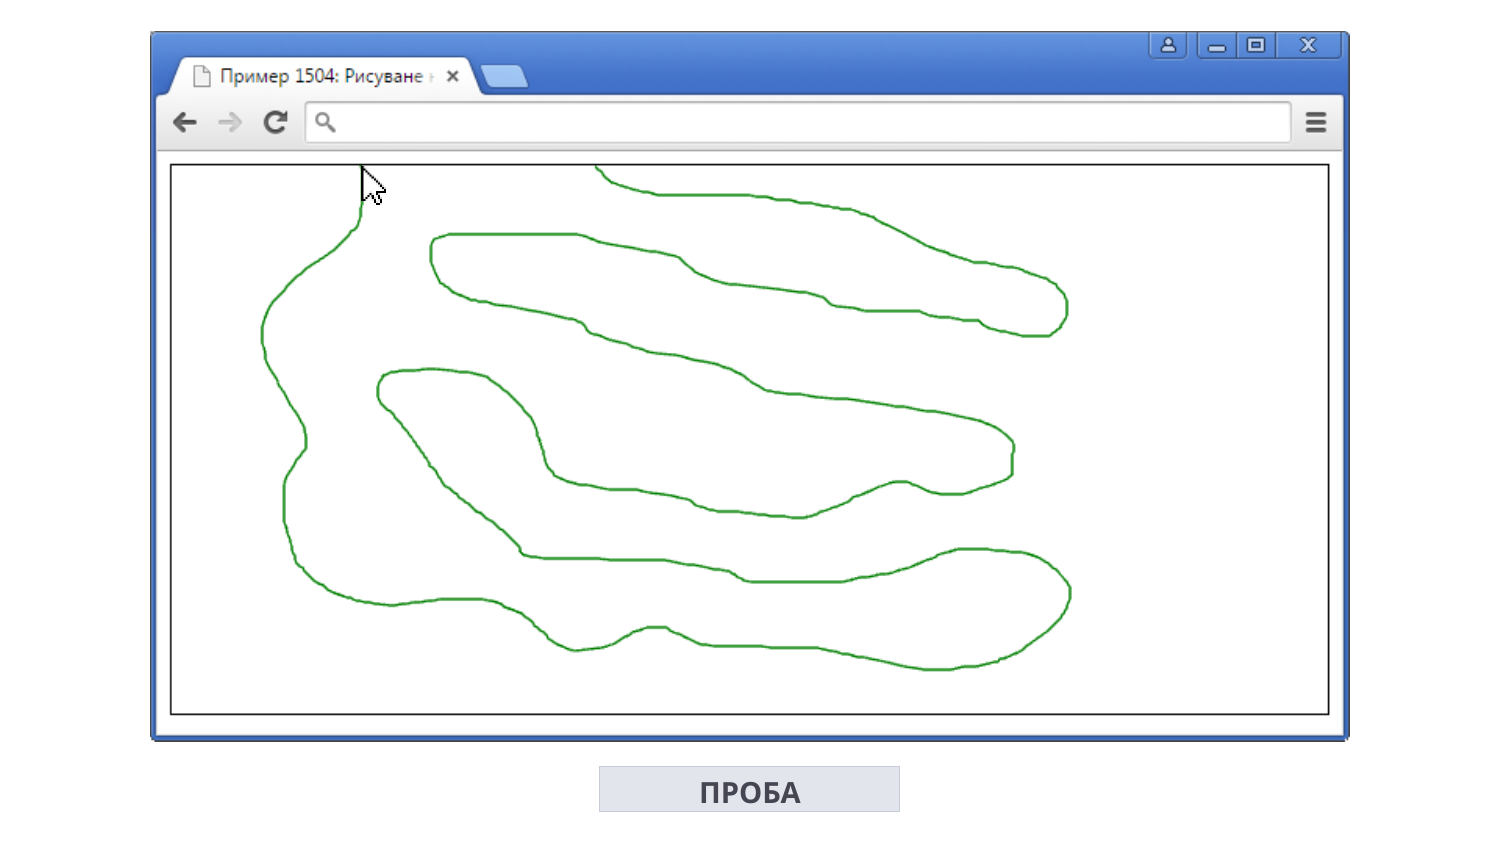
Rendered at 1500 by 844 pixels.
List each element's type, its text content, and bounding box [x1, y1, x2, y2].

text_box ПРОБА [599, 766, 900, 812]
picture [149, 31, 1351, 742]
